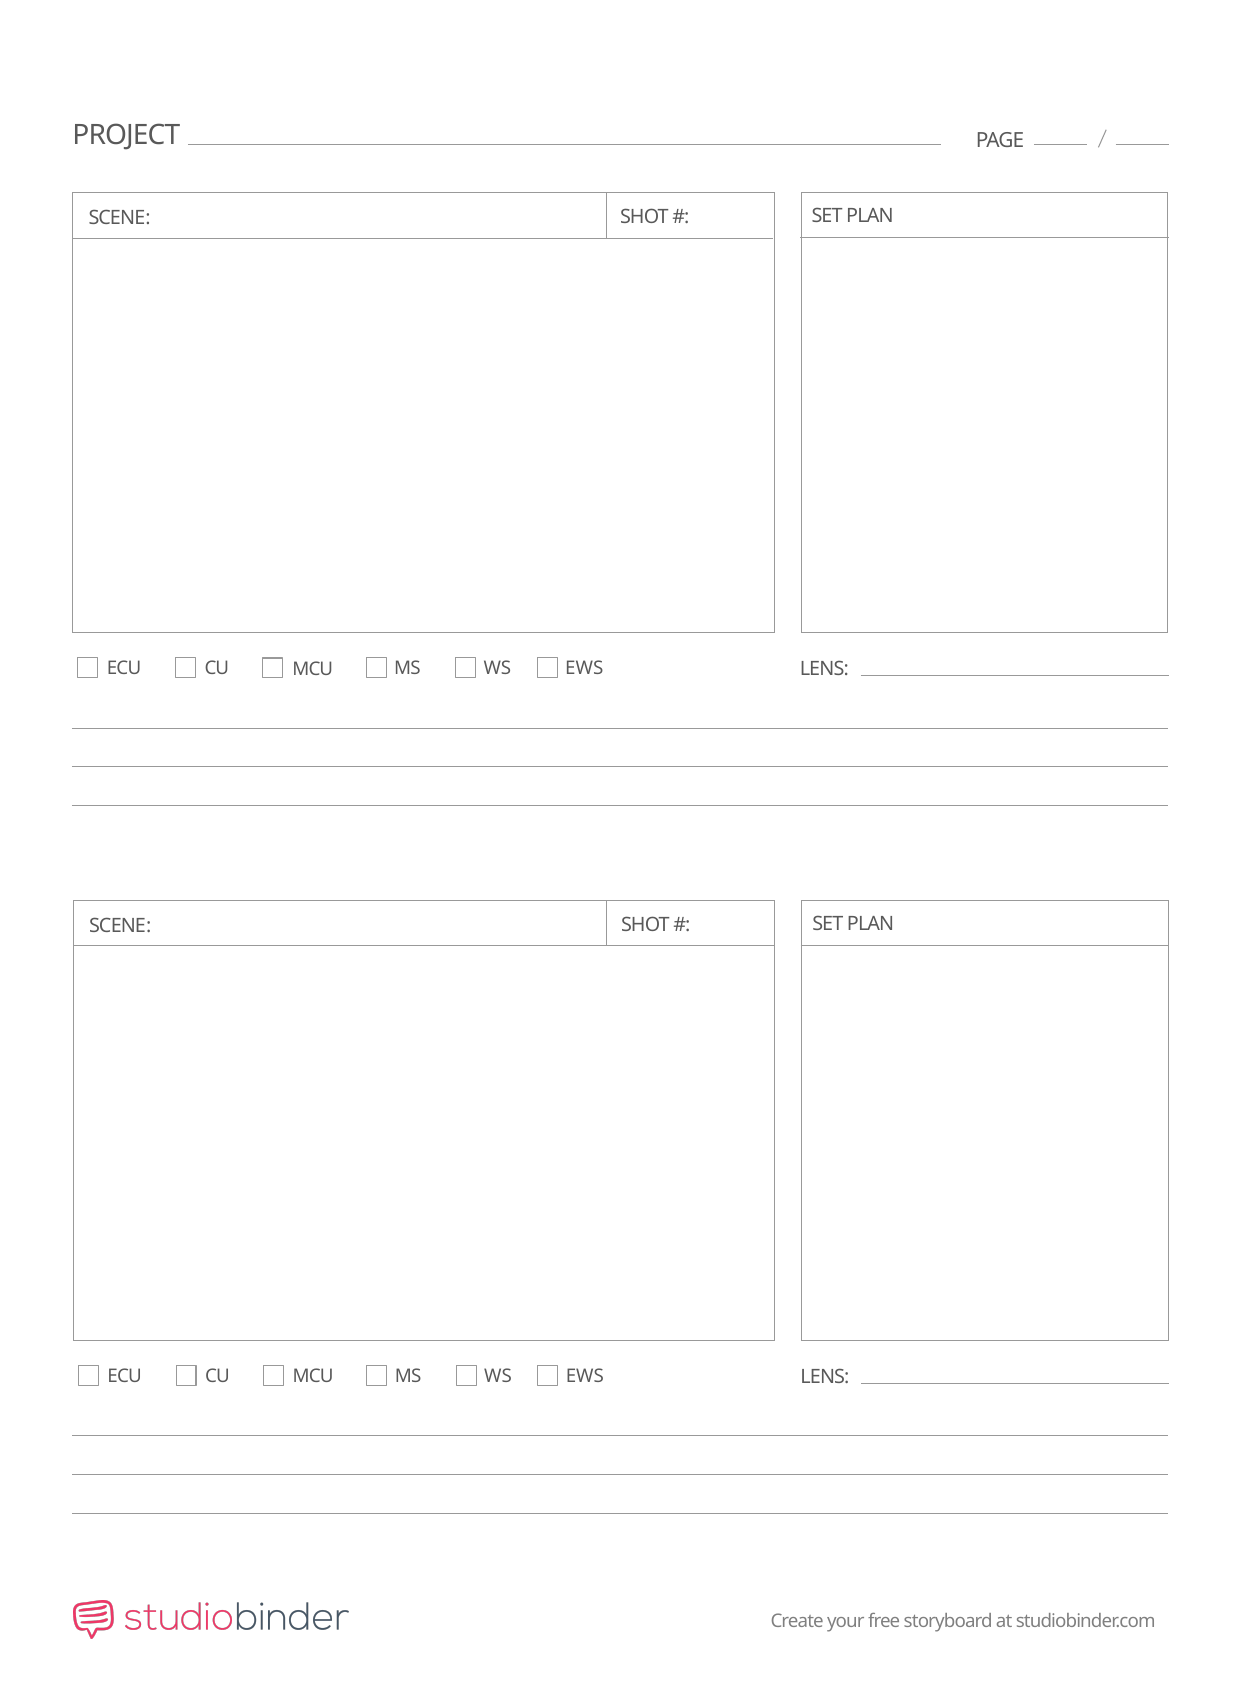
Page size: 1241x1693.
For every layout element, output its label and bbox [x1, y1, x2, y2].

text_box [71, 192, 1169, 806]
text_box [73, 1600, 1170, 1640]
text_box [72, 900, 1170, 1514]
text_box [57, 109, 1169, 160]
